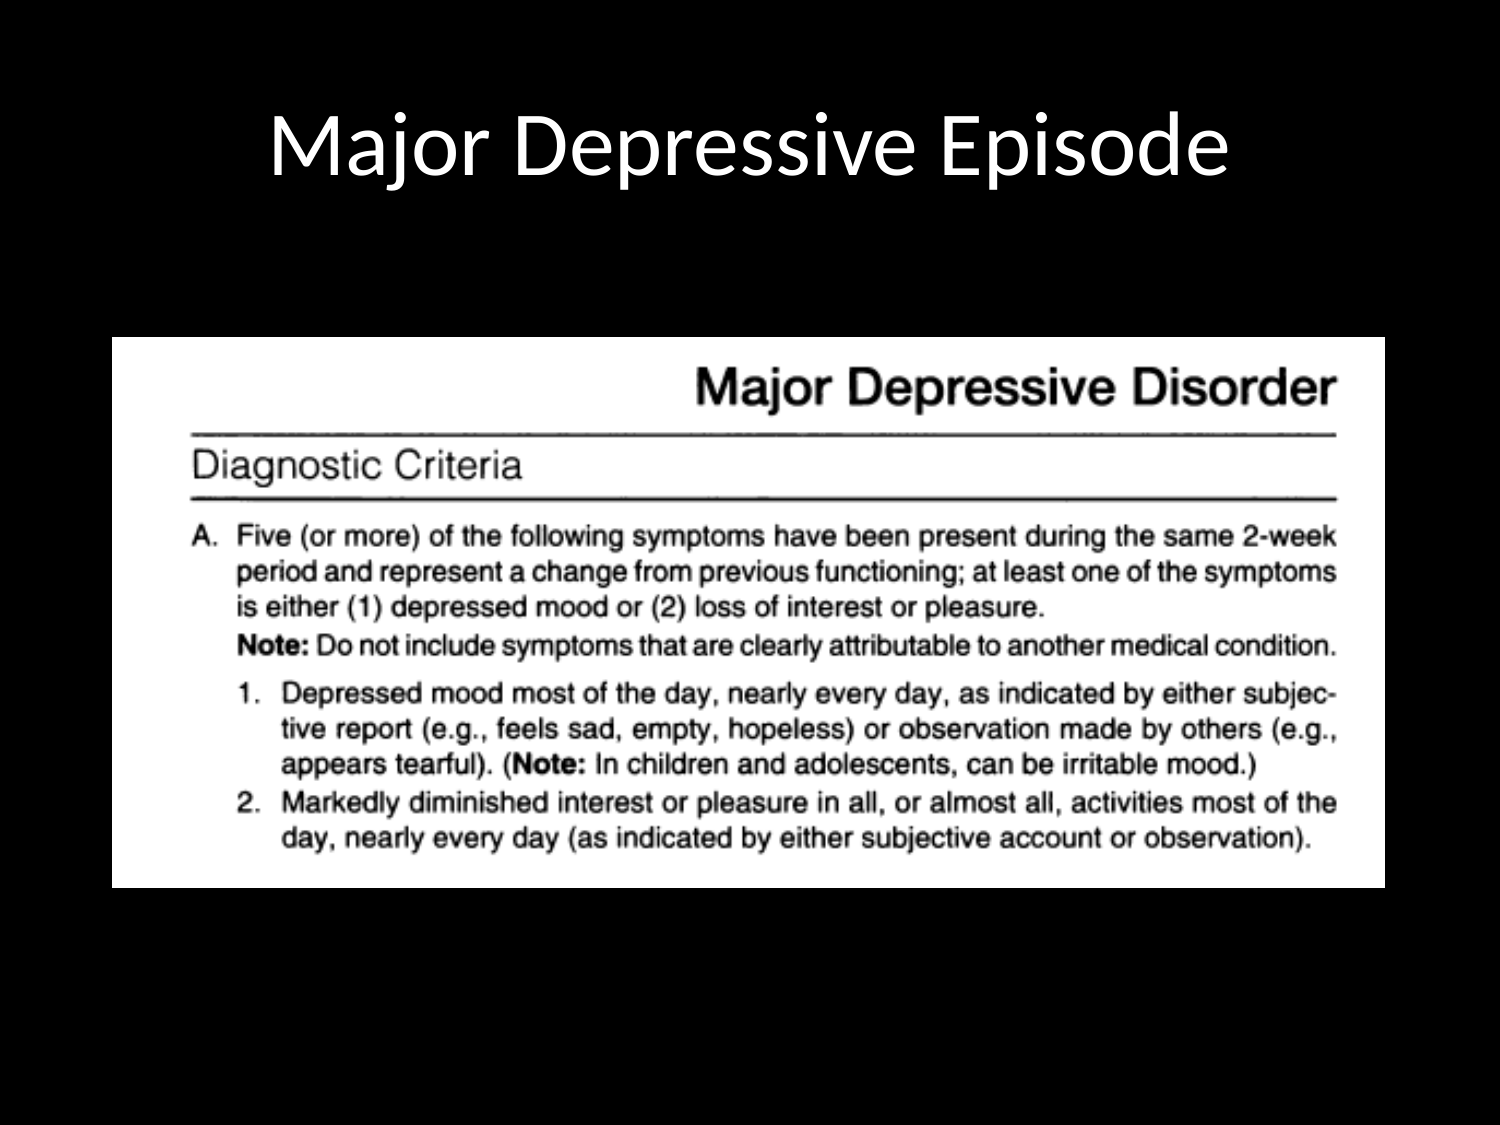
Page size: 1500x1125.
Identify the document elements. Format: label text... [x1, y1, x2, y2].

title Major Depressive Episode [75, 45, 1425, 233]
picture [112, 337, 1386, 888]
